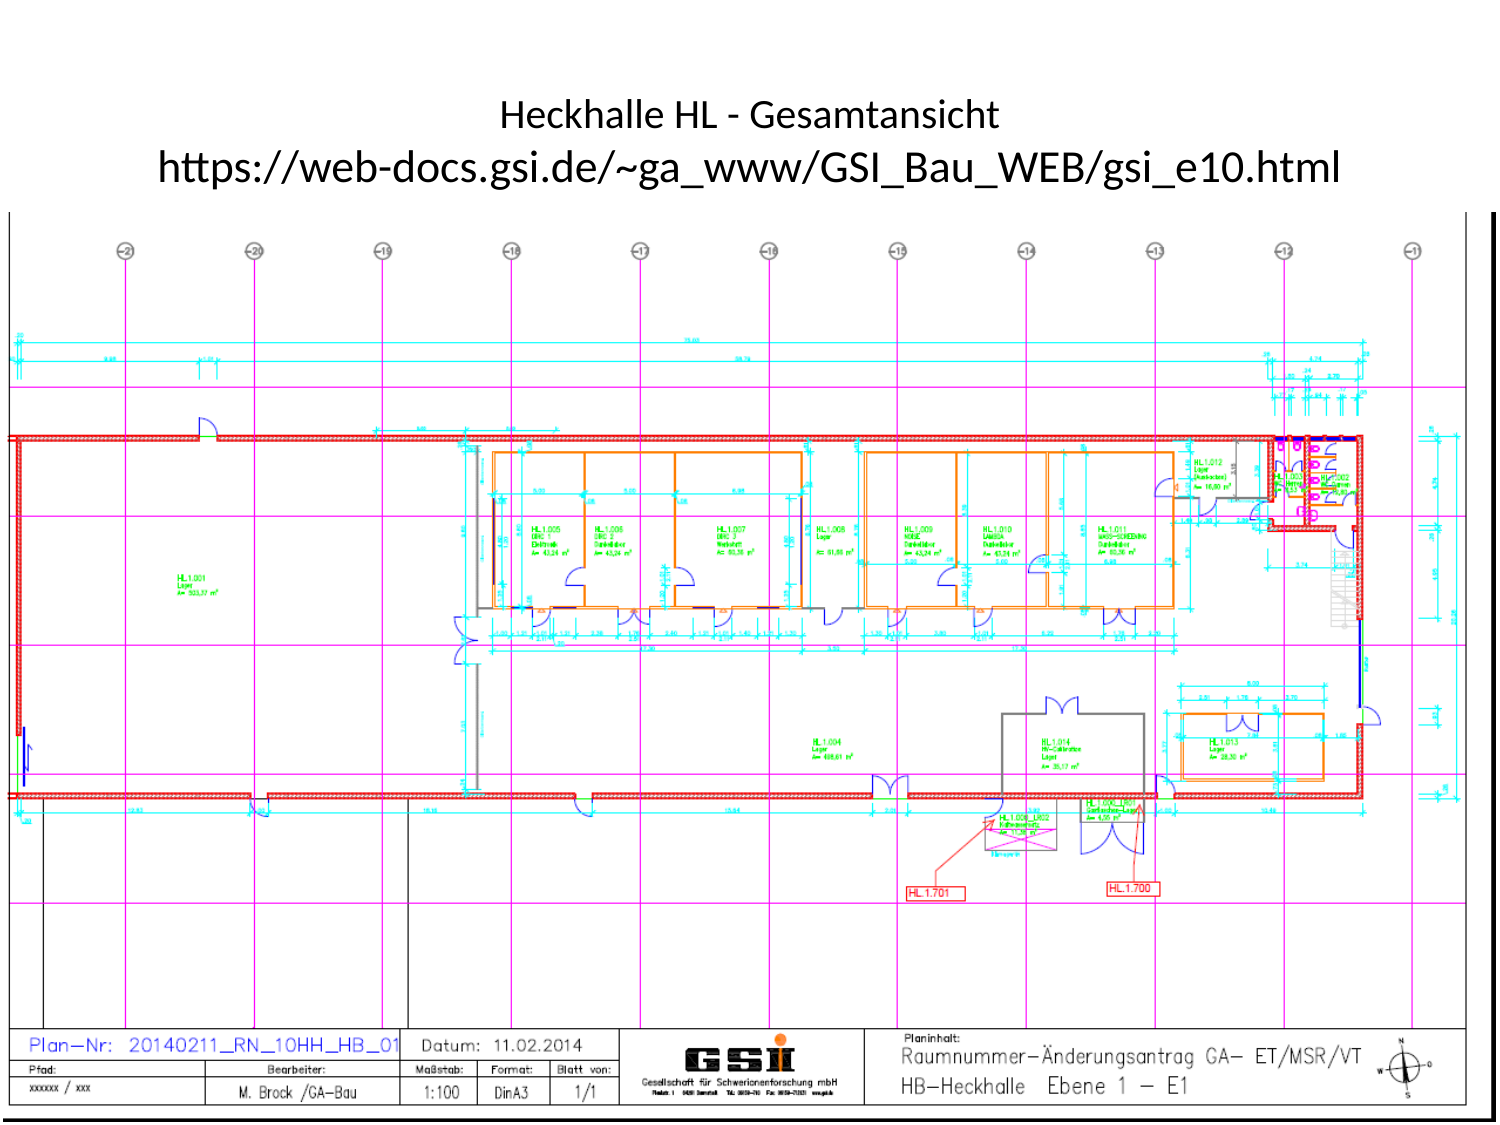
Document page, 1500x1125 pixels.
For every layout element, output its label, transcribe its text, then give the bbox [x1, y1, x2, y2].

picture [3, 212, 1496, 1123]
title Heckhalle HL - Gesamtansicht https://web-docs.gsi.de/~ga_www/GSI_Bau_WEB/gsi_e10.html [75, 45, 1425, 210]
